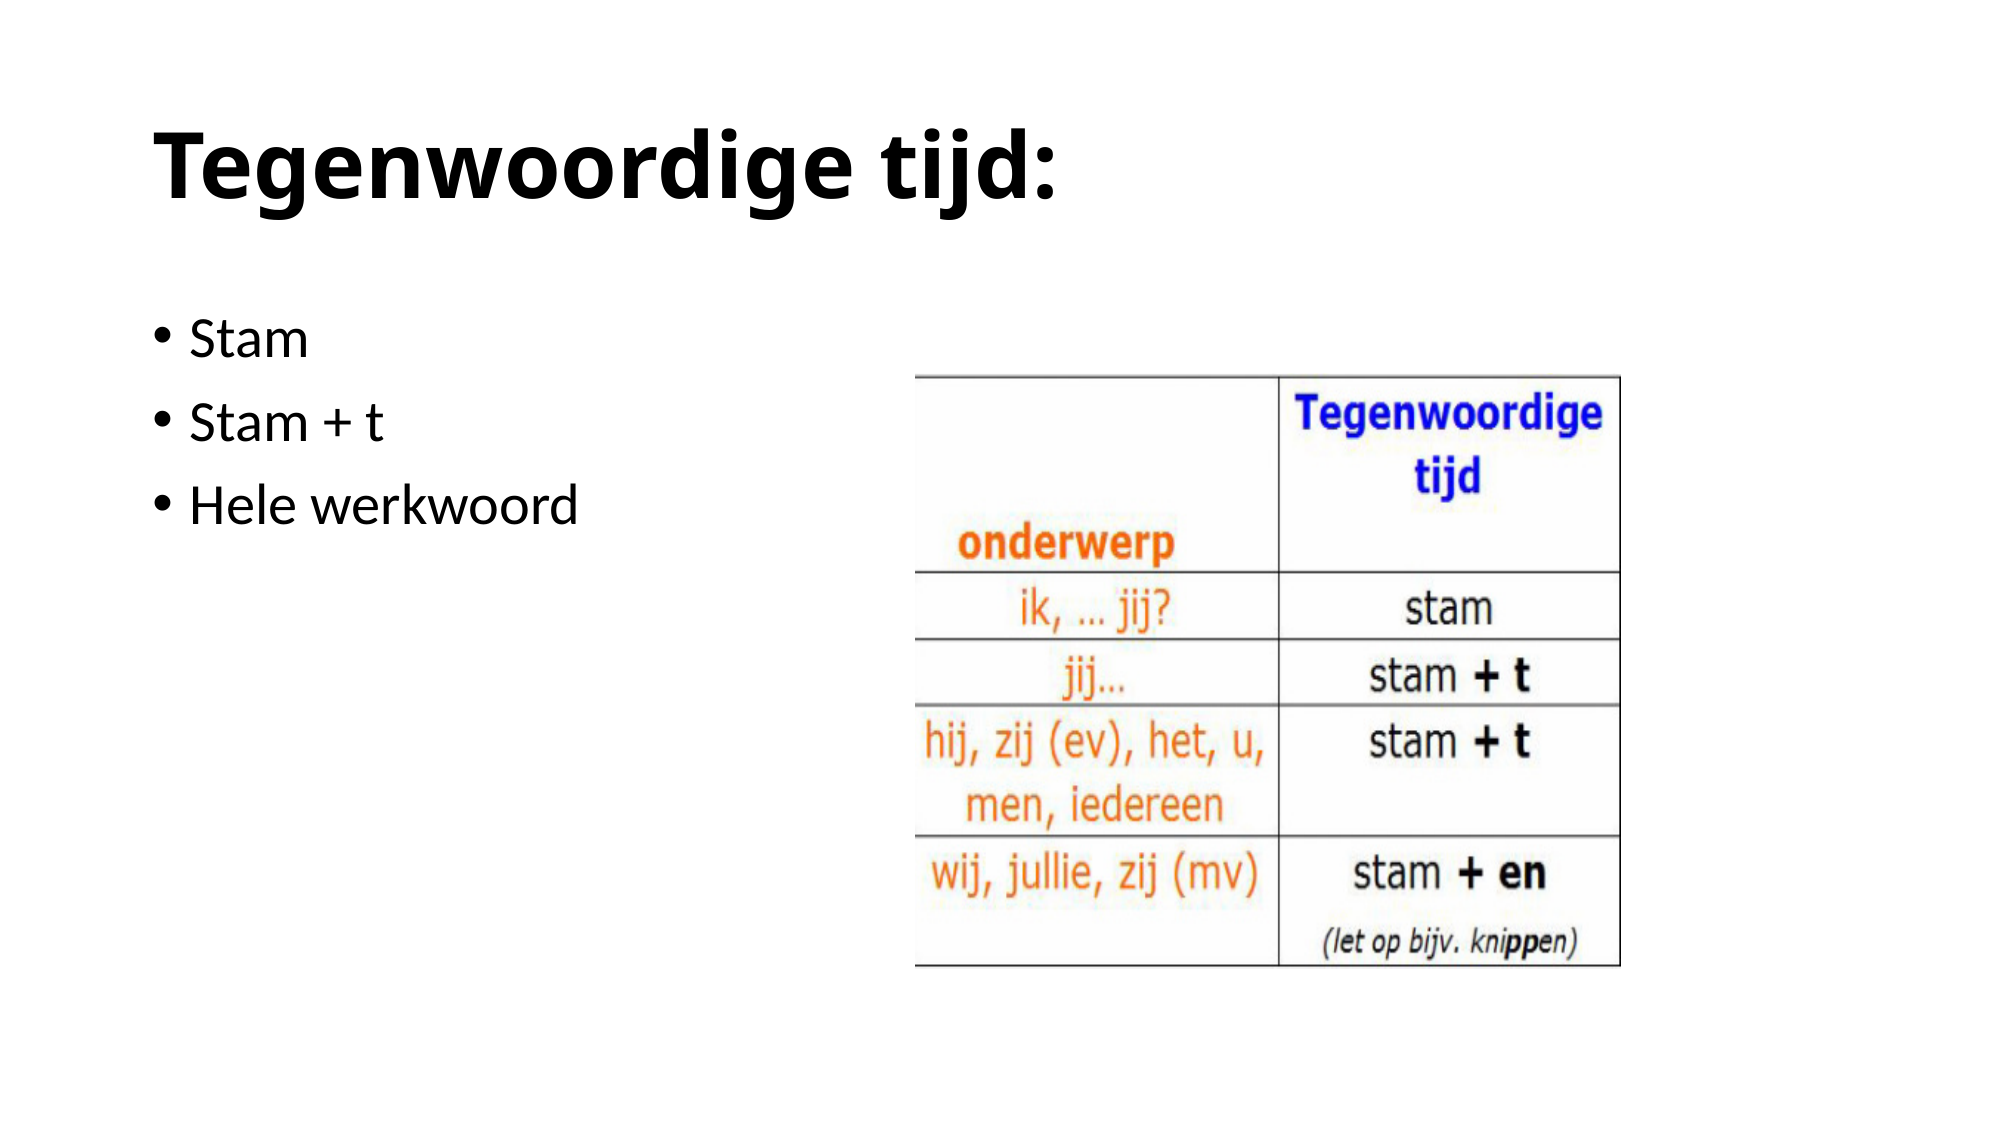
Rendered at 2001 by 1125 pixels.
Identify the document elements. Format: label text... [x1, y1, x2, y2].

picture [915, 373, 1621, 969]
title Tegenwoordige tijd: [137, 59, 1863, 278]
list Stam Stam + t Hele werkwoord [137, 299, 1863, 1014]
